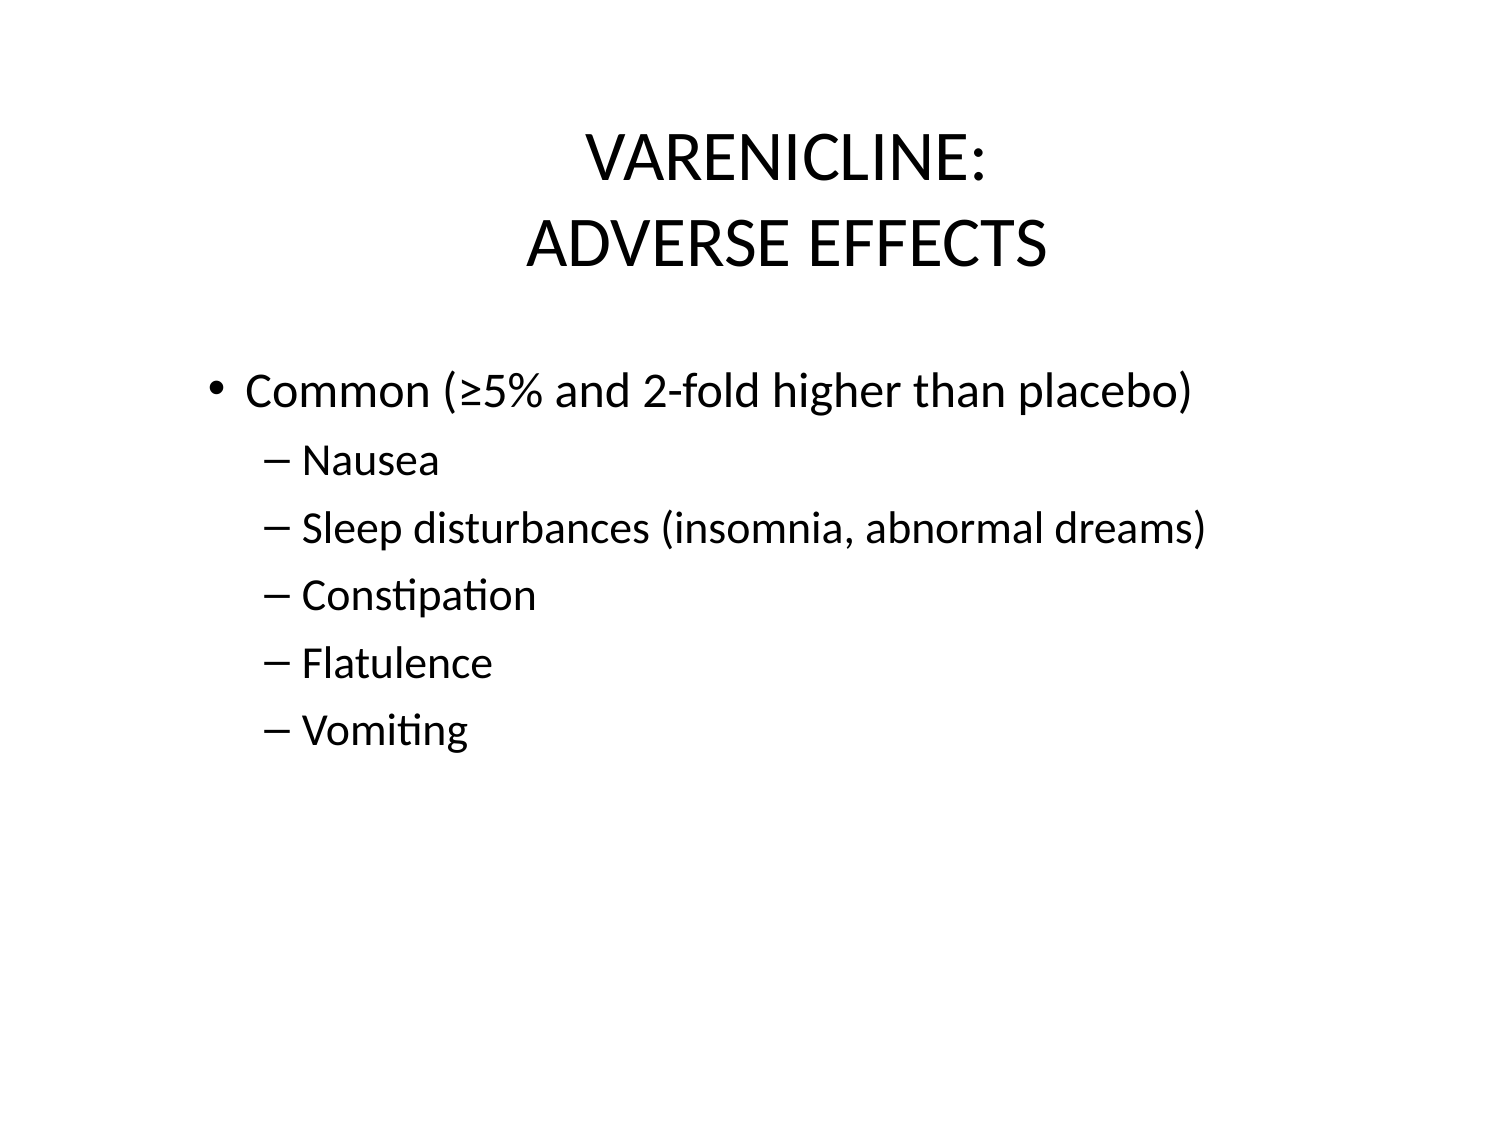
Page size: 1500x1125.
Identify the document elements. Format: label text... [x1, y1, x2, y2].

list Common (≥5% and 2-fold higher than placebo) Nausea Sleep disturbances (insomnia, abnormal dreams) Constipation Flatulence Vomiting [192, 350, 1500, 1006]
title VARENICLINE: ADVERSE EFFECTS [189, 101, 1386, 289]
